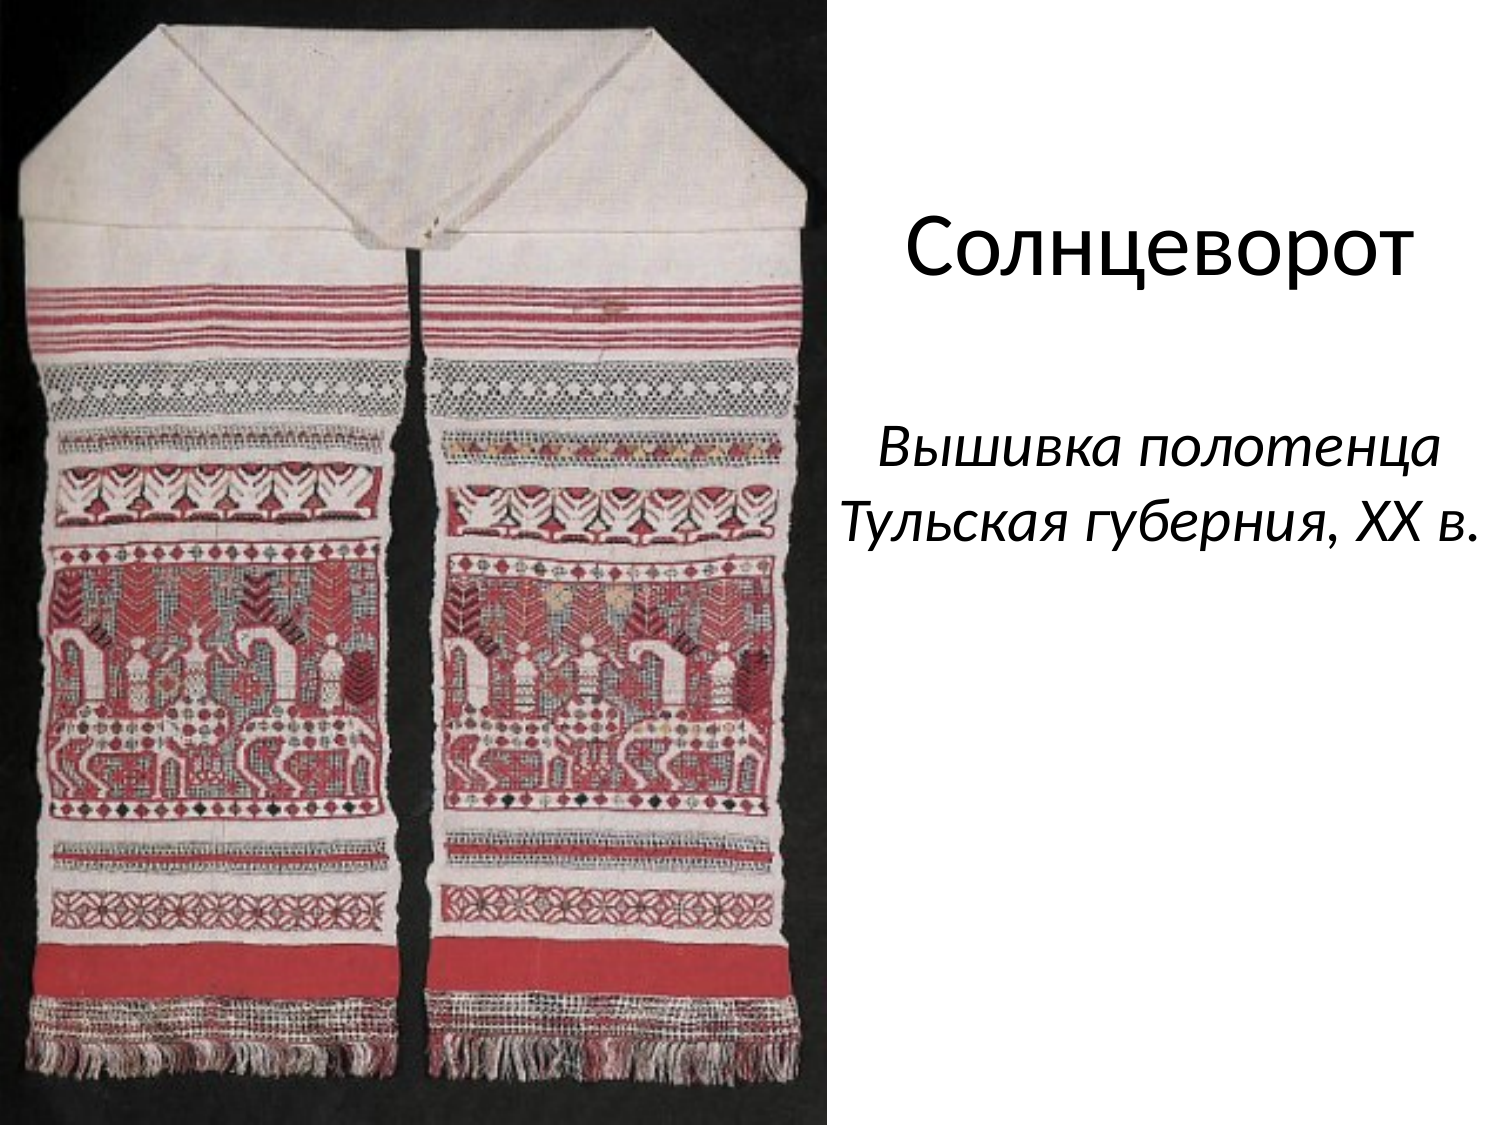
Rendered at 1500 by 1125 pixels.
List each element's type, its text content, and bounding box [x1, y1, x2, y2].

title Солнцеворот Вышивка полотенца Тульская губерния, XX в. [831, 45, 1500, 693]
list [0, 0, 827, 1125]
